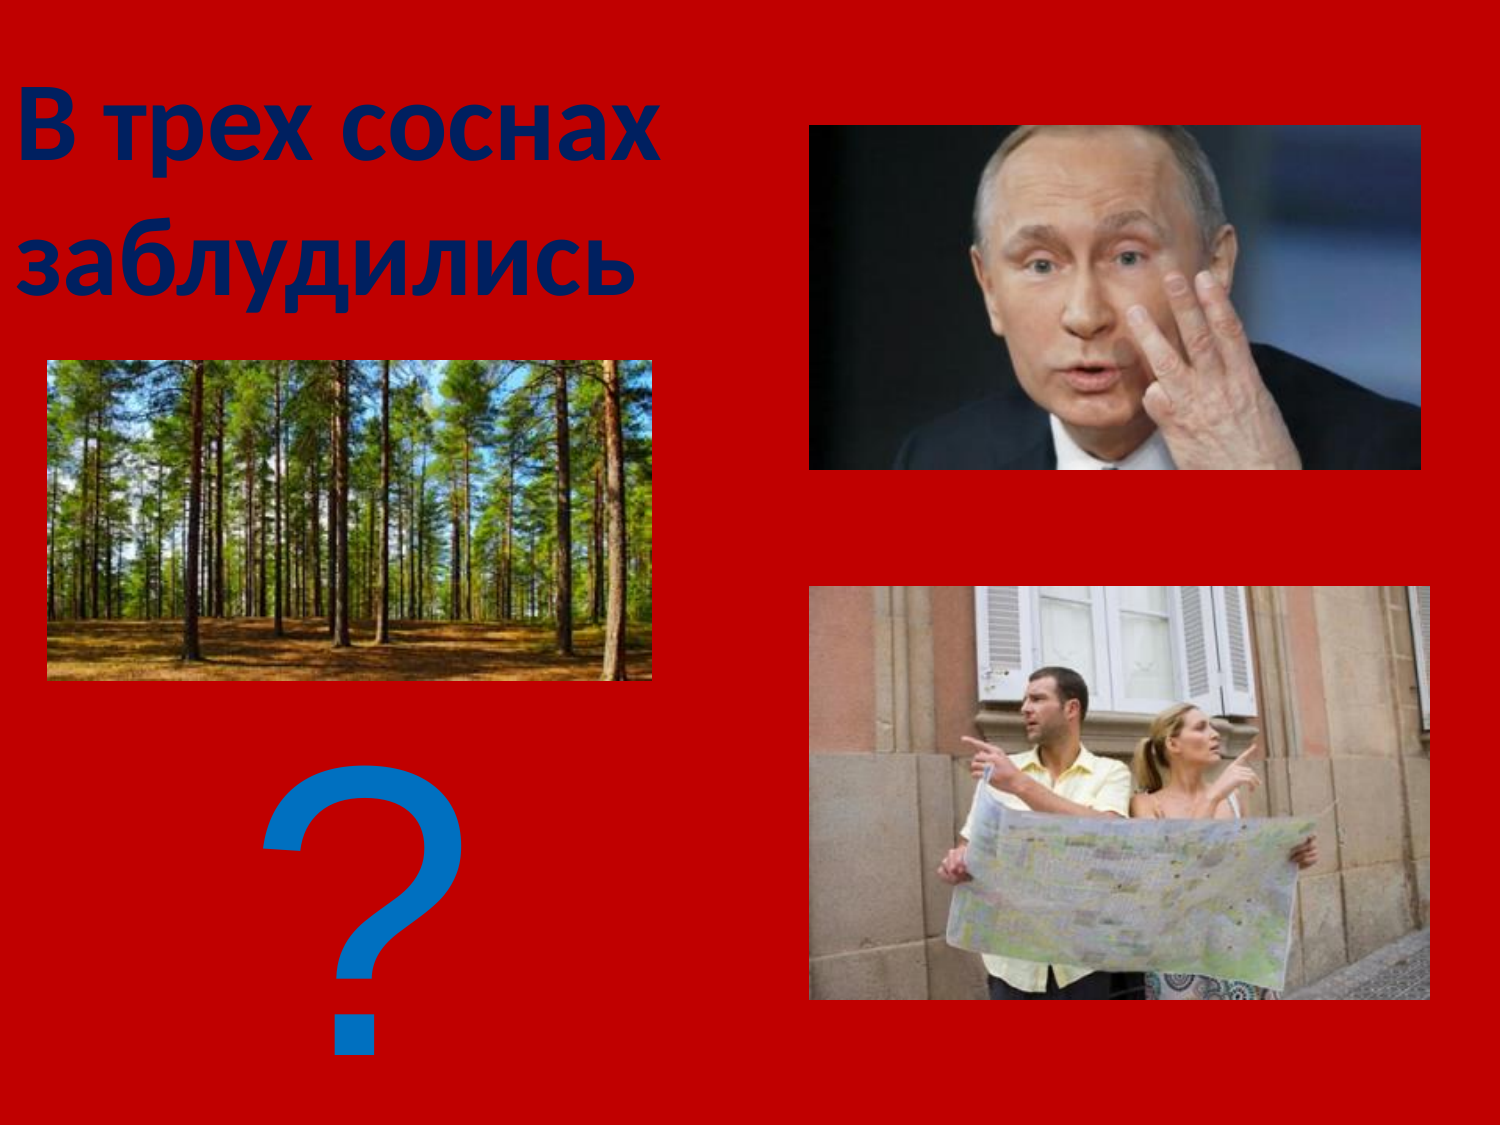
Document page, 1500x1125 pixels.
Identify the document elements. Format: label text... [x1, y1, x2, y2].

picture [808, 125, 1421, 470]
picture [808, 585, 1430, 1001]
title В трех соснах заблудились [0, 0, 1275, 367]
text_box ? [178, 689, 545, 1125]
picture [47, 360, 652, 681]
